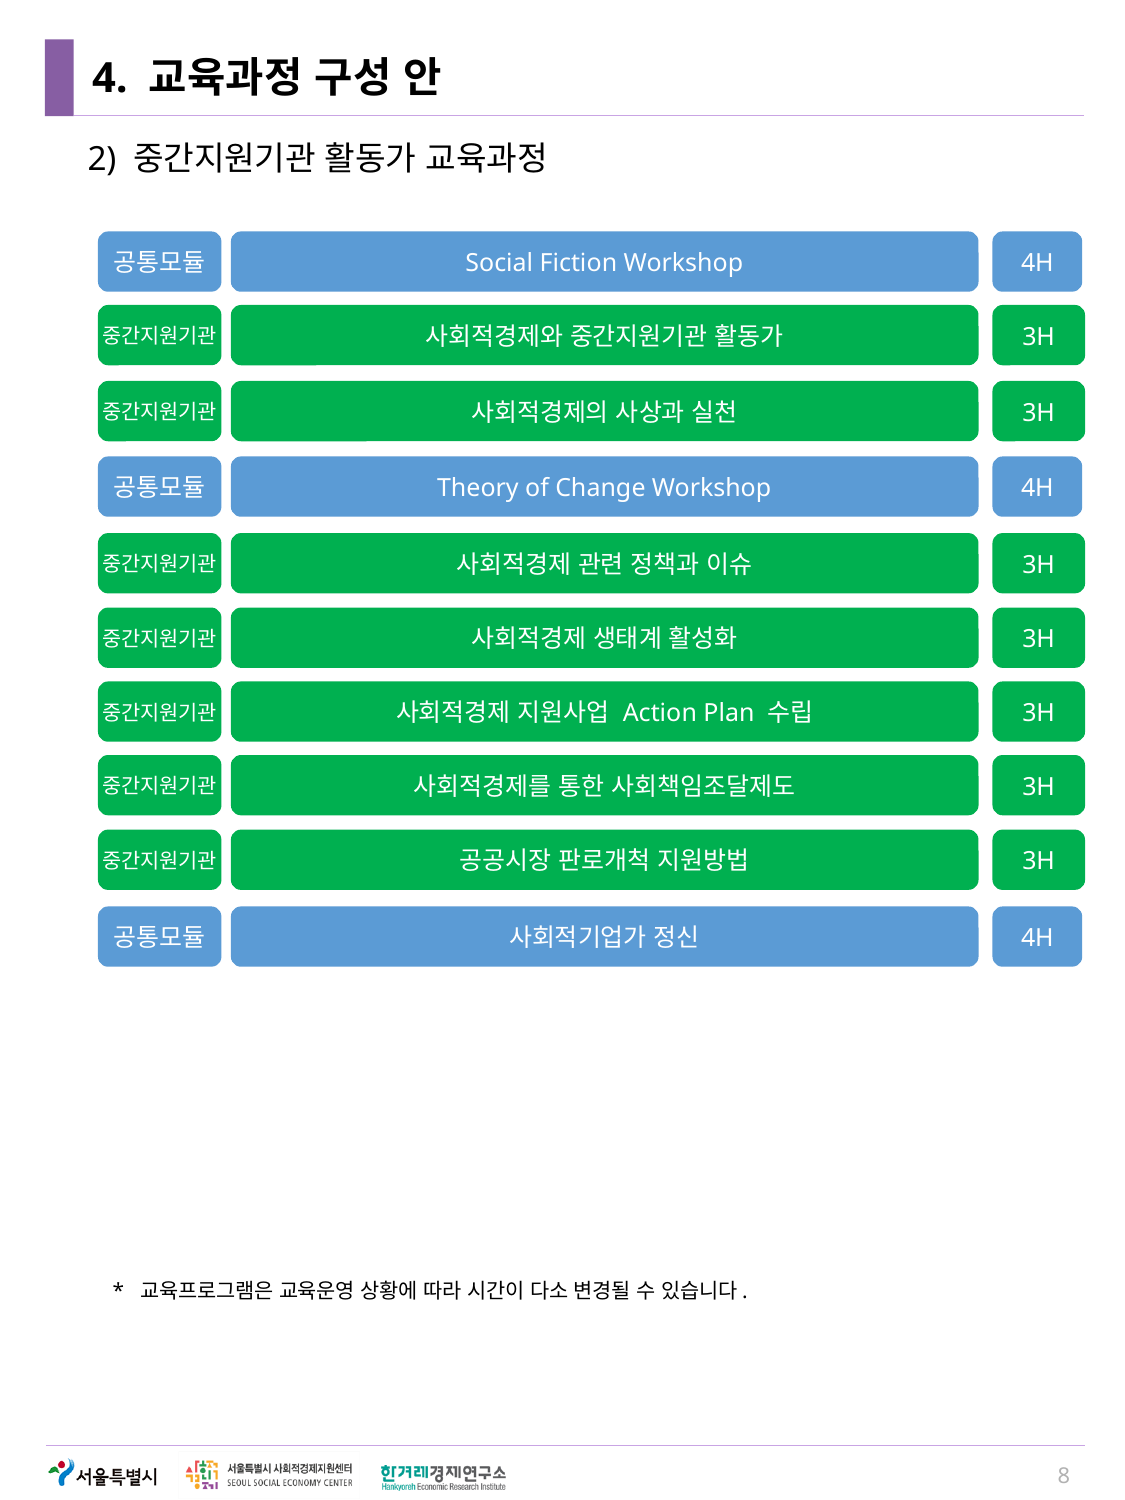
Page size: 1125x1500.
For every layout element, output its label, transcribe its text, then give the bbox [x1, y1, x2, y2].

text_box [97, 681, 1086, 742]
picture [48, 1457, 157, 1486]
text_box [97, 456, 1083, 517]
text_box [97, 533, 1086, 594]
text_box 2) 중간지원기관 활동가 교육과정 [72, 130, 563, 185]
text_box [97, 906, 1083, 967]
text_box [97, 231, 1083, 292]
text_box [97, 607, 1086, 668]
slide_number 8 [832, 1436, 1086, 1500]
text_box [97, 304, 1086, 366]
title 4. 교육과정 구성 안 [77, 49, 1034, 110]
picture [178, 1451, 360, 1499]
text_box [97, 380, 1086, 442]
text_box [97, 754, 1086, 816]
picture [381, 1465, 506, 1491]
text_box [97, 829, 1086, 890]
text_box * 교육프로그램은 교육운영 상황에 따라 시간이 다소 변경될 수 있습니다. [97, 1273, 1055, 1311]
